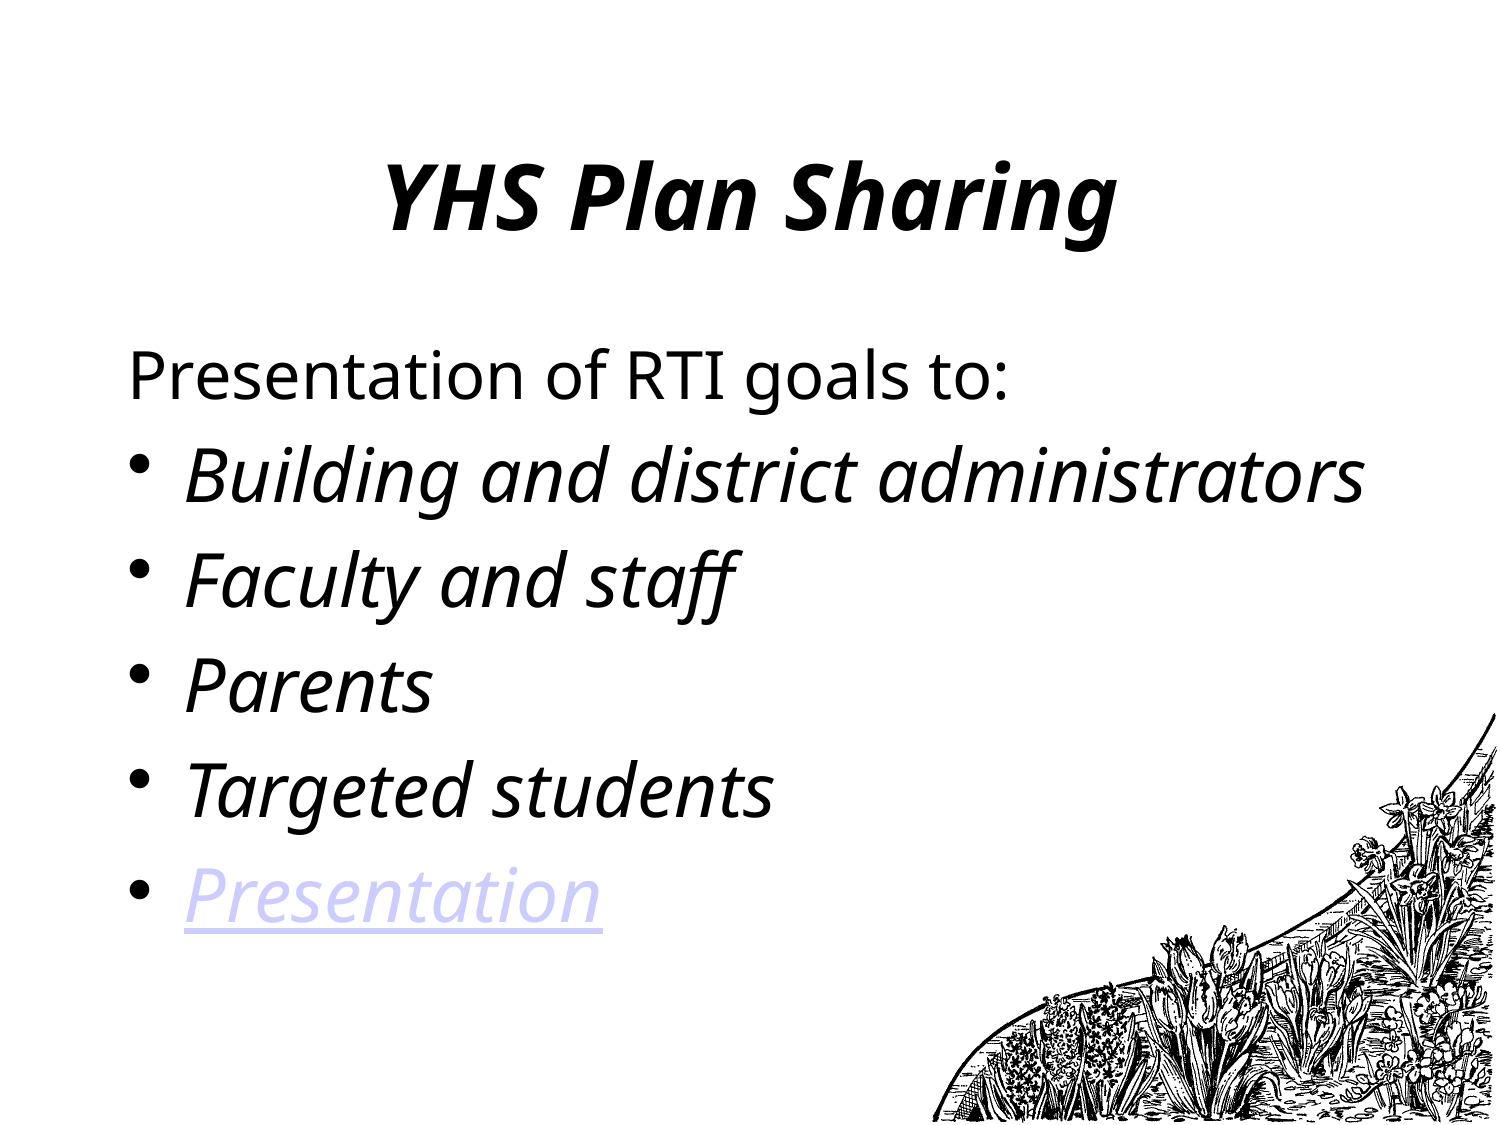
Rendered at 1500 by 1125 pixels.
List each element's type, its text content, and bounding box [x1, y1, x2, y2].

picture [930, 711, 1500, 1125]
list Presentation of RTI goals to: Building and district administrators Faculty and staff Parents Targeted students Presentation [112, 324, 1388, 1001]
title YHS Plan Sharing [112, 99, 1388, 288]
